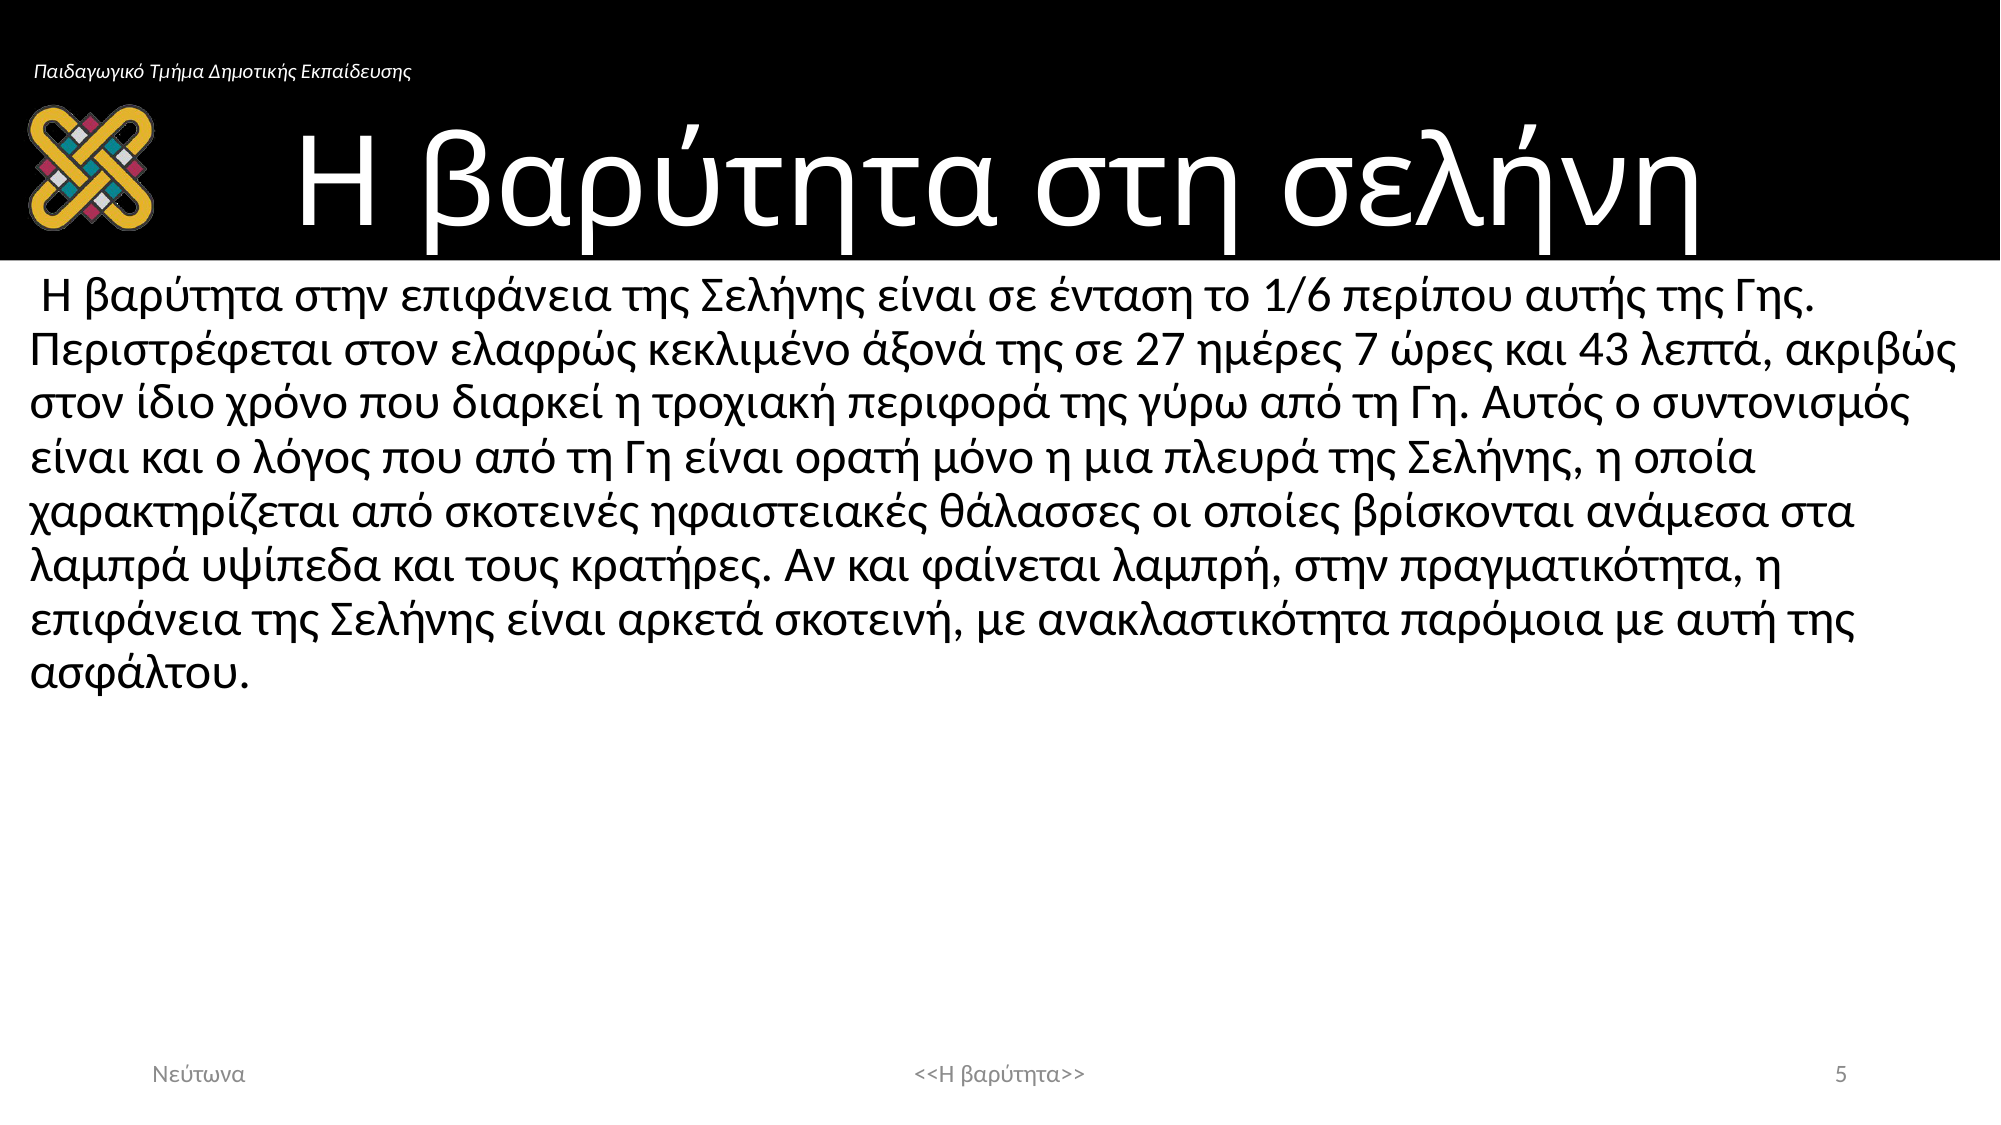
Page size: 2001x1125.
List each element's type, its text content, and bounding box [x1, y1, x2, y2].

picture [14, 91, 167, 244]
footer <<Η βαρύτητα>> [662, 1042, 1338, 1103]
subtitle Η βαρύτητα στην επιφάνεια της Σελήνης είναι σε ένταση το 1/6 περίπου αυτής της Γης. Περιστρέφεται στον ελαφρώς κεκλιμένο άξονά της σε 27 ημέρες 7 ώρες και 43 λεπτά, ακριβώς στον ίδιο χρόνο που διαρκεί η τροχιακή περιφορά της γύρω από τη Γη. Αυτός ο συντονισμός είναι και ο λόγος που από τη Γη είναι ορατή μόνο η μια πλευρά της Σελήνης, η οποία χαρακτηρίζεται από σκοτεινές ηφαιστειακές θάλασσες οι οποίες βρίσκονται ανάμεσα στα λαμπρά υψίπεδα και τους κρατήρες. Αν και φαίνεται λαμπρή, στην πραγματικότητα, η επιφάνεια της Σελήνης είναι αρκετά σκοτεινή, με ανακλαστικότητα παρόμοια με αυτή της ασφάλτου. [14, 260, 2000, 1103]
slide_number Νεύτωνα [137, 1042, 588, 1103]
text_box Παιδαγωγικό Τμήμα Δημοτικής Εκπαίδευσης [18, 50, 431, 90]
title Η βαρύτητα στη σελήνη [0, 0, 2000, 261]
slide_number 5 [1412, 1042, 1863, 1103]
